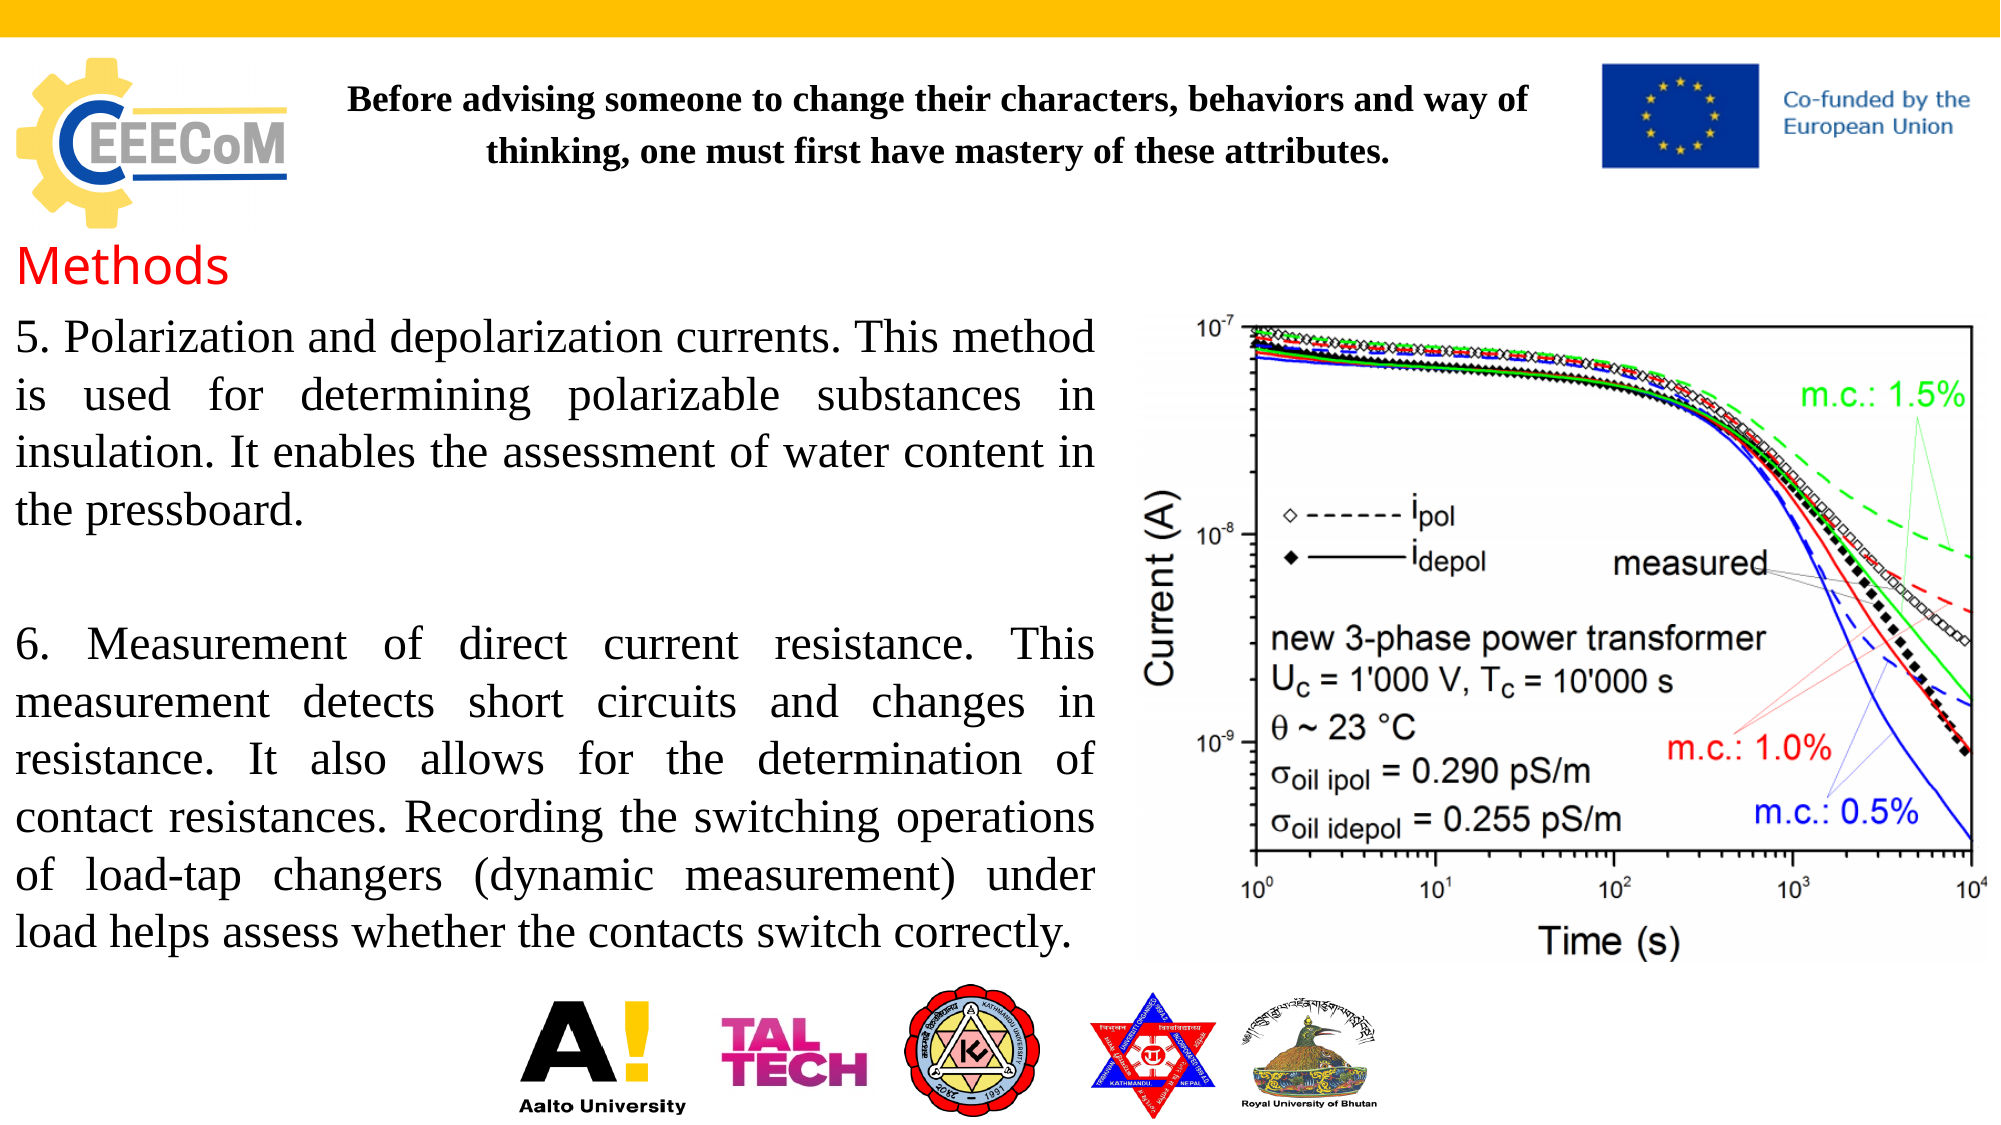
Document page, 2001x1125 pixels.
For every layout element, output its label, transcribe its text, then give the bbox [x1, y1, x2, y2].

title Before advising someone to change their characters, behaviors and way of thinking, one must first have mastery of these attributes. [312, 37, 1565, 201]
picture [512, 984, 1382, 1125]
list Methods 5. Polarization and depolarization currents. This method is used for determining polarizable substances in insulation. It enables the assessment of water content in the pressboard. 6. Measurement of direct current resistance. This measurement detects short circuits and changes in resistance. It also allows for the determination of contact resistances. Recording the switching operations of load-tap changers (dynamic measurement) under load helps assess whether the contacts switch correctly. [0, 224, 1113, 975]
picture [11, 50, 299, 224]
picture [1595, 46, 2000, 181]
picture [1137, 312, 1988, 962]
